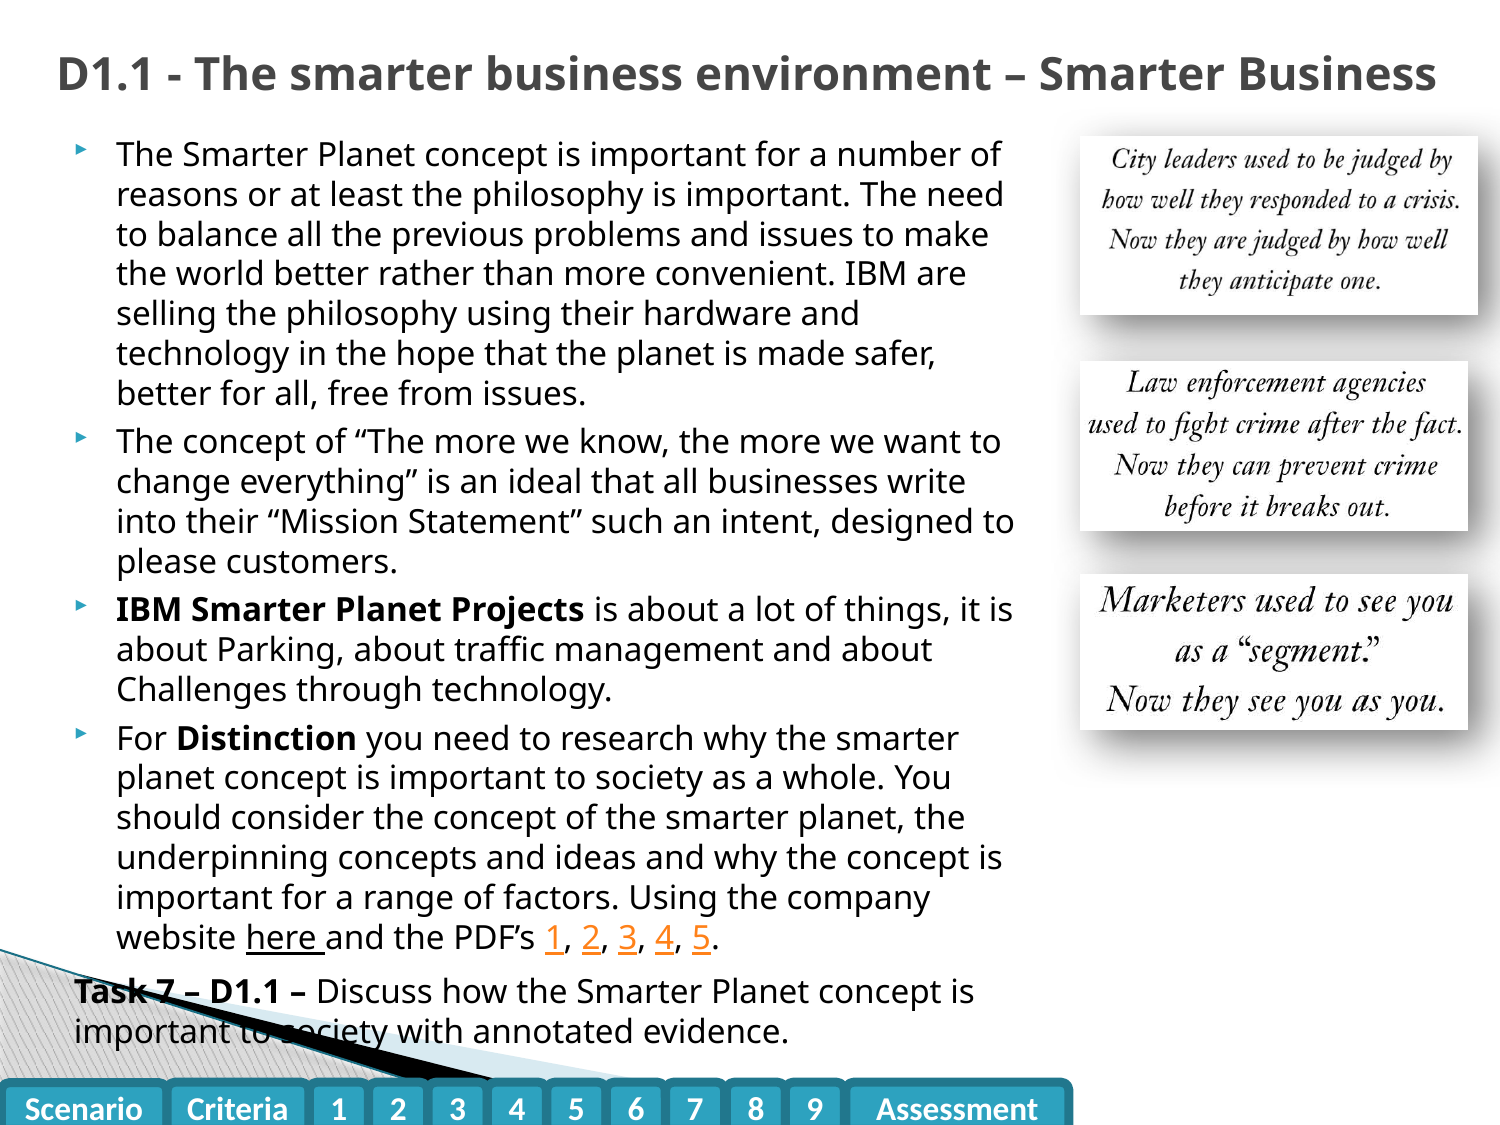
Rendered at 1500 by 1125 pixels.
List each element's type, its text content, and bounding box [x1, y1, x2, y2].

picture [1080, 136, 1478, 315]
picture [1080, 361, 1469, 531]
text_box D1.1 - The smarter business environment – Smarter Business [41, 18, 1459, 126]
picture [1080, 574, 1469, 730]
list The Smarter Planet concept is important for a number of reasons or at least the philosophy is important. The need to balance all the previous problems and issues to make the world better rather than more convenient. IBM are selling the philosophy using their hardware and technology in the hope that the planet is made safer, better for all, free from issues. The concept of “The more we know, the more we want to change everything” is an ideal that all businesses write into their “Mission Statement” such an intent, designed to please customers. IBM Smarter Planet Projects is about a lot of things, it is about Parking, about traffic management and about Challenges through technology. For Distinction you need to research why the smarter planet concept is important to society as a whole. You should consider the concept of the smarter planet, the underpinning concepts and ideas and why the concept is important for a range of factors. Using the company website here and the PDF’s 1, 2, 3, 4, 5. Task 7 – D1.1 – Discuss how the Smarter Planet concept is important to society with annotated evidence. [41, 126, 1052, 1047]
